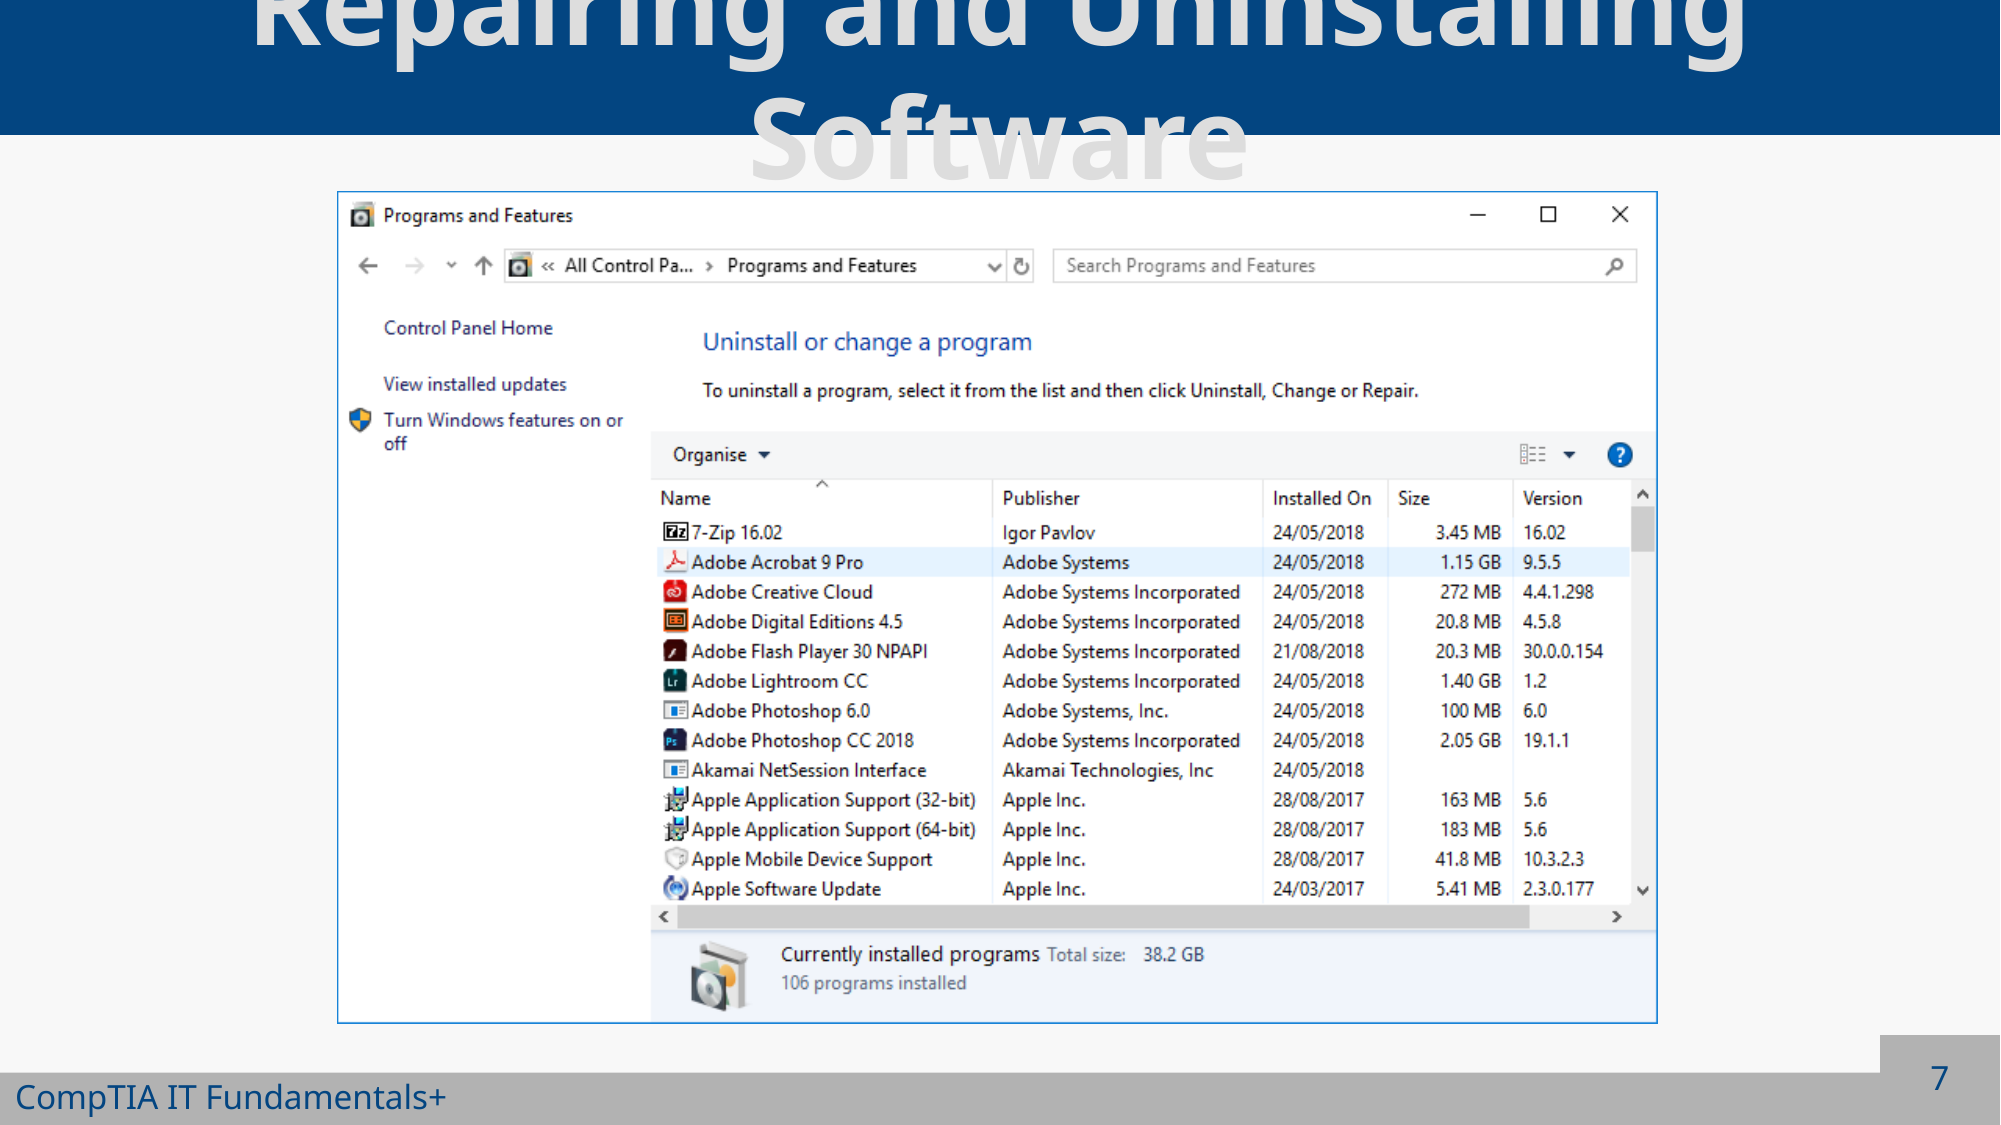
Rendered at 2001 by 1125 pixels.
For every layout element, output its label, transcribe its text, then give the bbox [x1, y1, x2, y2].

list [337, 191, 1658, 1024]
slide_number 7 [1880, 1035, 2000, 1125]
footer CompTIA IT Fundamentals+ [0, 1072, 1880, 1125]
title Repairing and Uninstalling Software [0, 0, 2000, 135]
